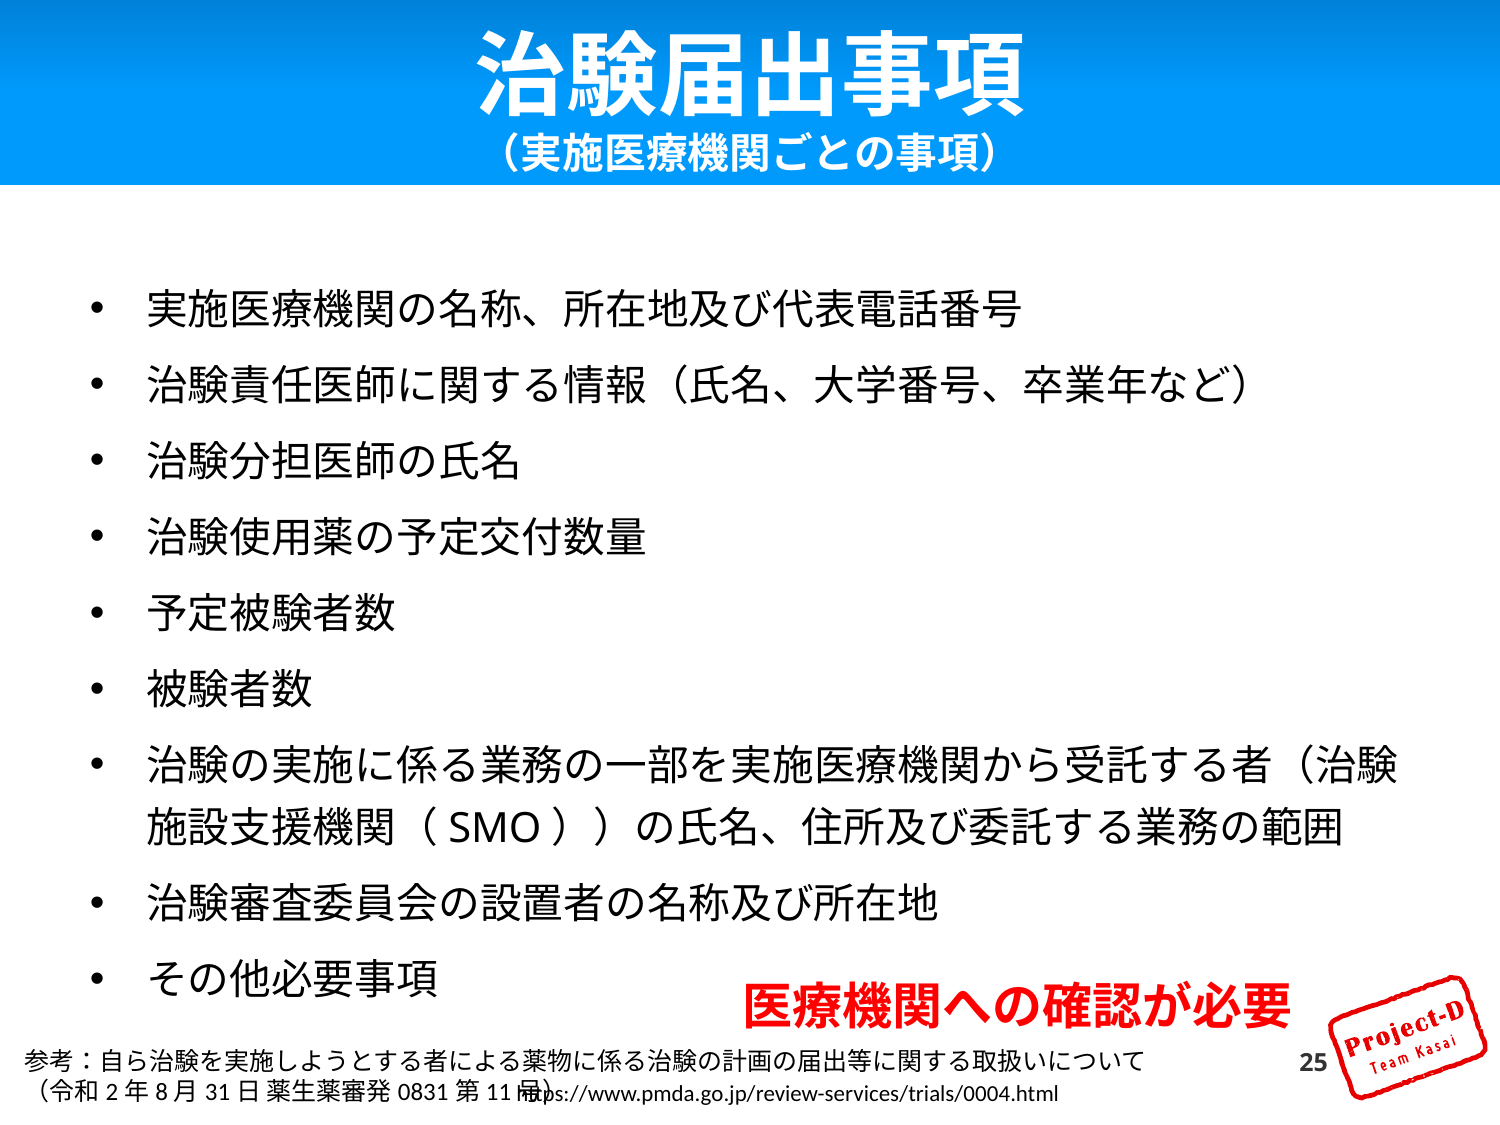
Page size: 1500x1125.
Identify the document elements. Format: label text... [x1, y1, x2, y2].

text_box 参考：自ら治験を実施しようとする者による薬物に係る治験の計画の届出等に関する取扱いについて （令和2年8月31日 薬生薬審発0831第11号） [9, 1038, 1408, 1114]
title 治験届出事項 （実施医療機関ごとの事項） [0, 0, 1500, 185]
text_box https://www.pmda.go.jp/review-services/trials/0004.html [501, 1070, 1152, 1114]
picture [1327, 974, 1488, 1101]
list 実施医療機関の名称、所在地及び代表電話番号 治験責任医師に関する情報（氏名、大学番号、卒業年など） 治験分担医師の氏名 治験使用薬の予定交付数量 予定被験者数 被験者数 治験の実施に係る業務の一部を実施医療機関から受託する者（治験施設支援機関（SMO））の氏名、住所及び委託する業務の範囲 治験審査委員会の設置者の名称及び所在地 その他必要事項 [75, 262, 1421, 1005]
text_box 医療機関への確認が必要 [727, 967, 1308, 1038]
